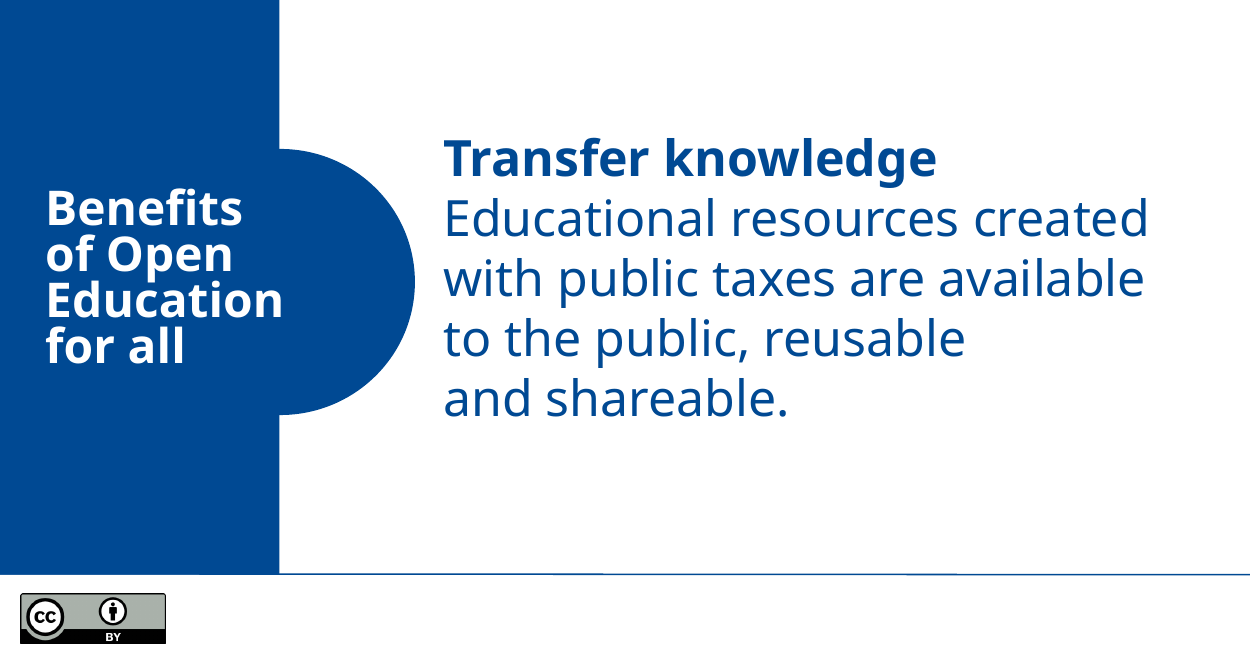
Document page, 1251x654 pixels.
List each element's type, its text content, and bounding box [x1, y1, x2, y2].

text_box Transfer knowledge Educational resources created with public taxes are available to the public, reusable and shareable. [428, 111, 1178, 442]
picture [20, 592, 166, 645]
text_box [0, 0, 280, 573]
text_box [198, 388, 362, 416]
text_box [0, 582, 1250, 654]
text_box [400, 221, 415, 343]
text_box [203, 148, 358, 173]
text_box Benefits of Open Education for all [30, 173, 400, 388]
